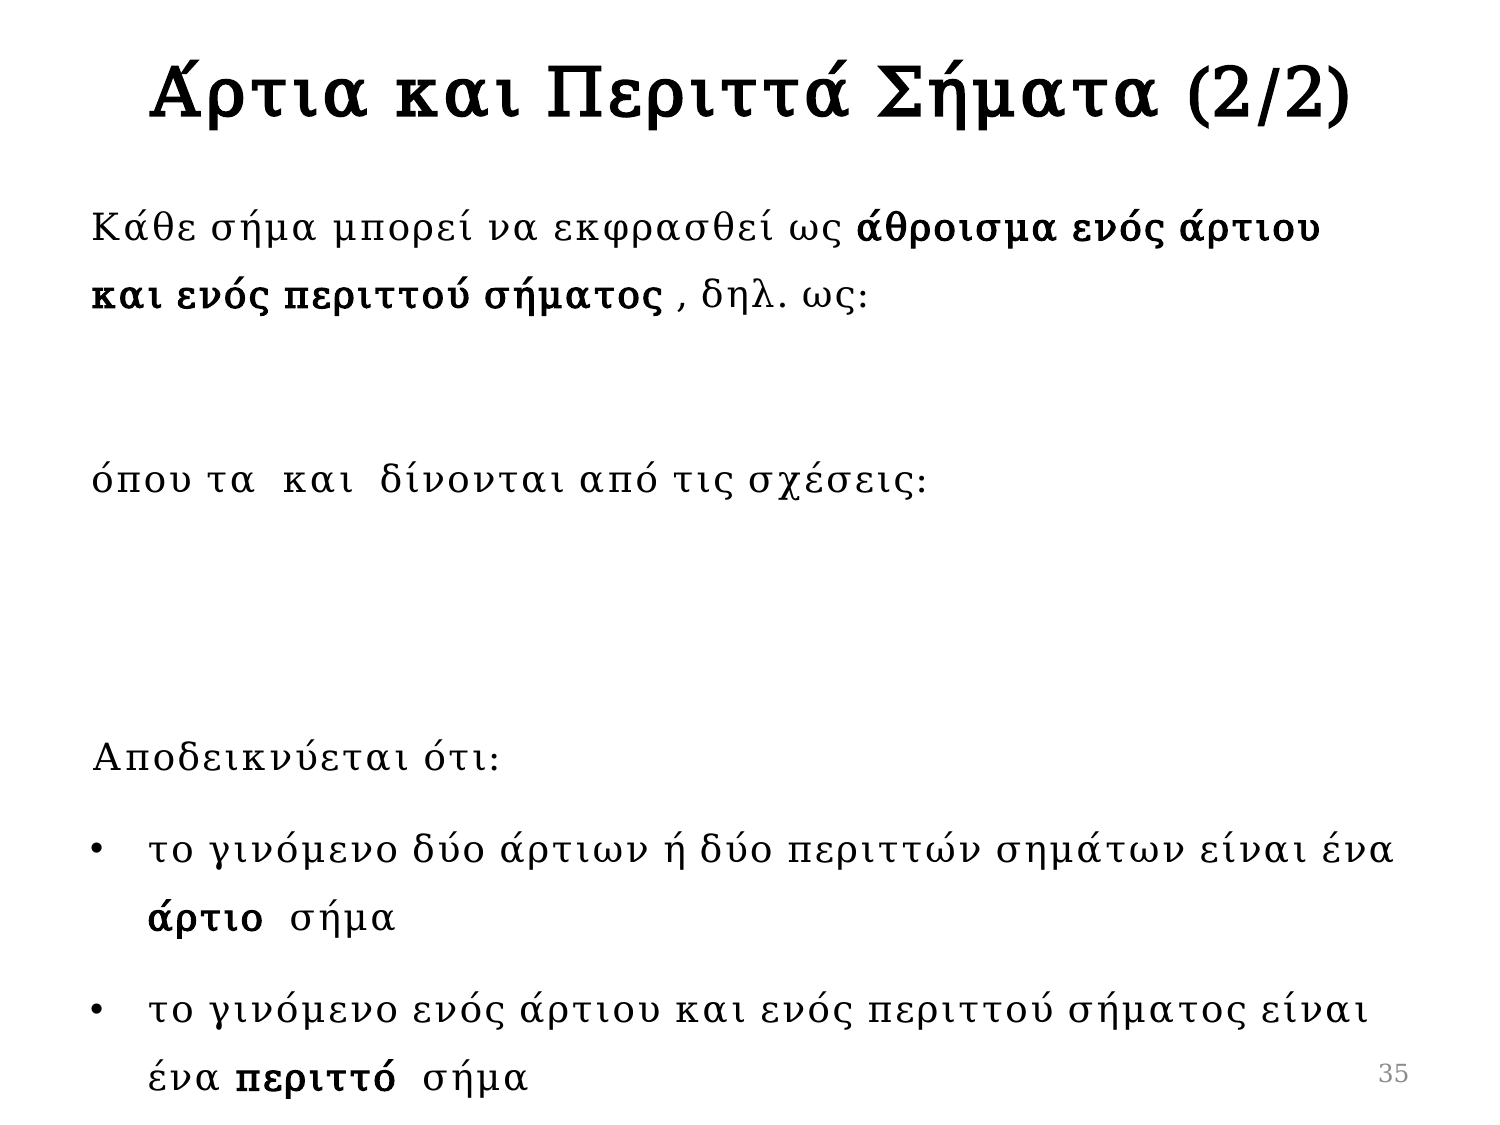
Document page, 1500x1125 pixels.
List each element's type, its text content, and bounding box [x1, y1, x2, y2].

slide_number 35 [1222, 1042, 1425, 1103]
title Άρτια και Περιττά Σήματα (2/2) [75, 19, 1425, 159]
